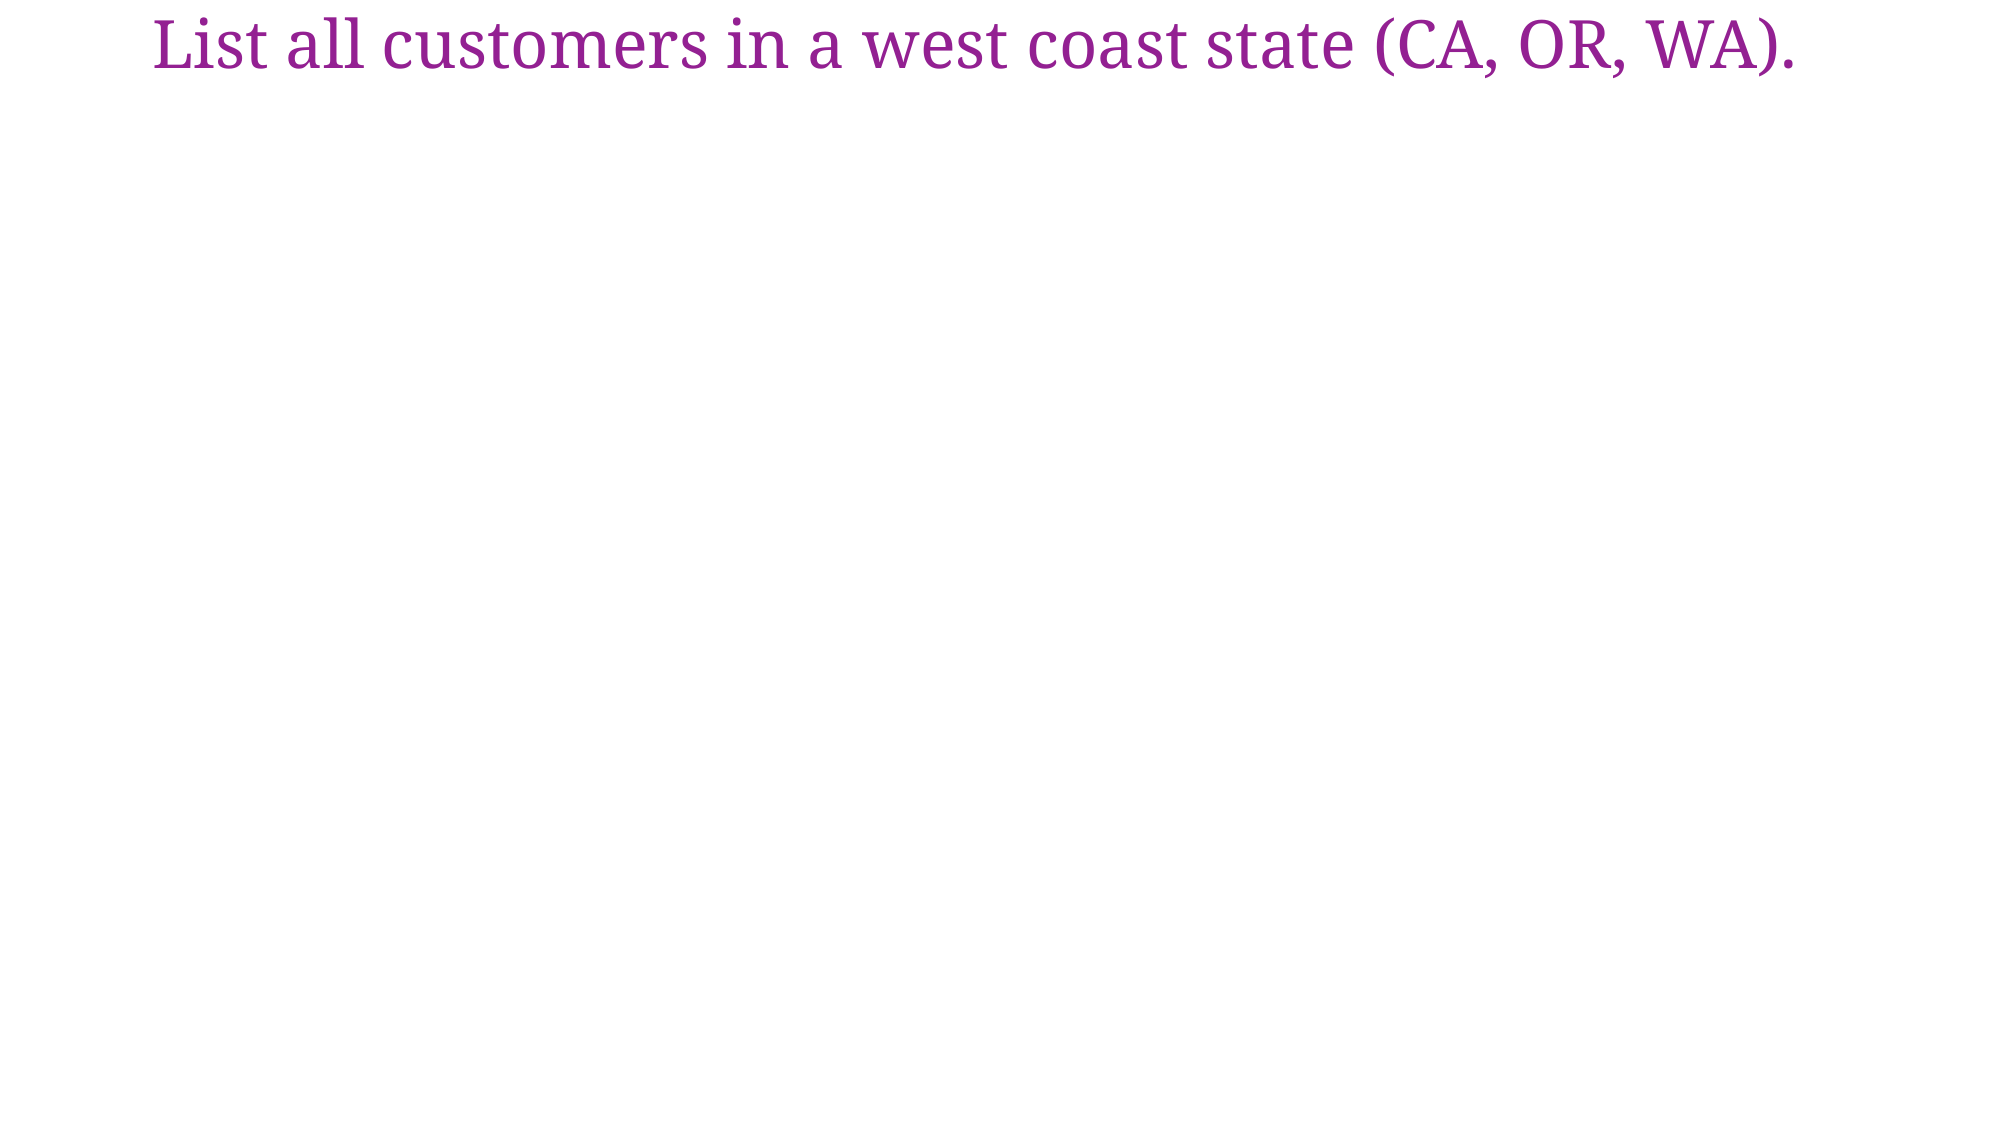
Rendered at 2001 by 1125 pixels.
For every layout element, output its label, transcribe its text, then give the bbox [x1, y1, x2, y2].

title List all customers in a west coast state (CA, OR, WA). [137, 10, 1863, 84]
